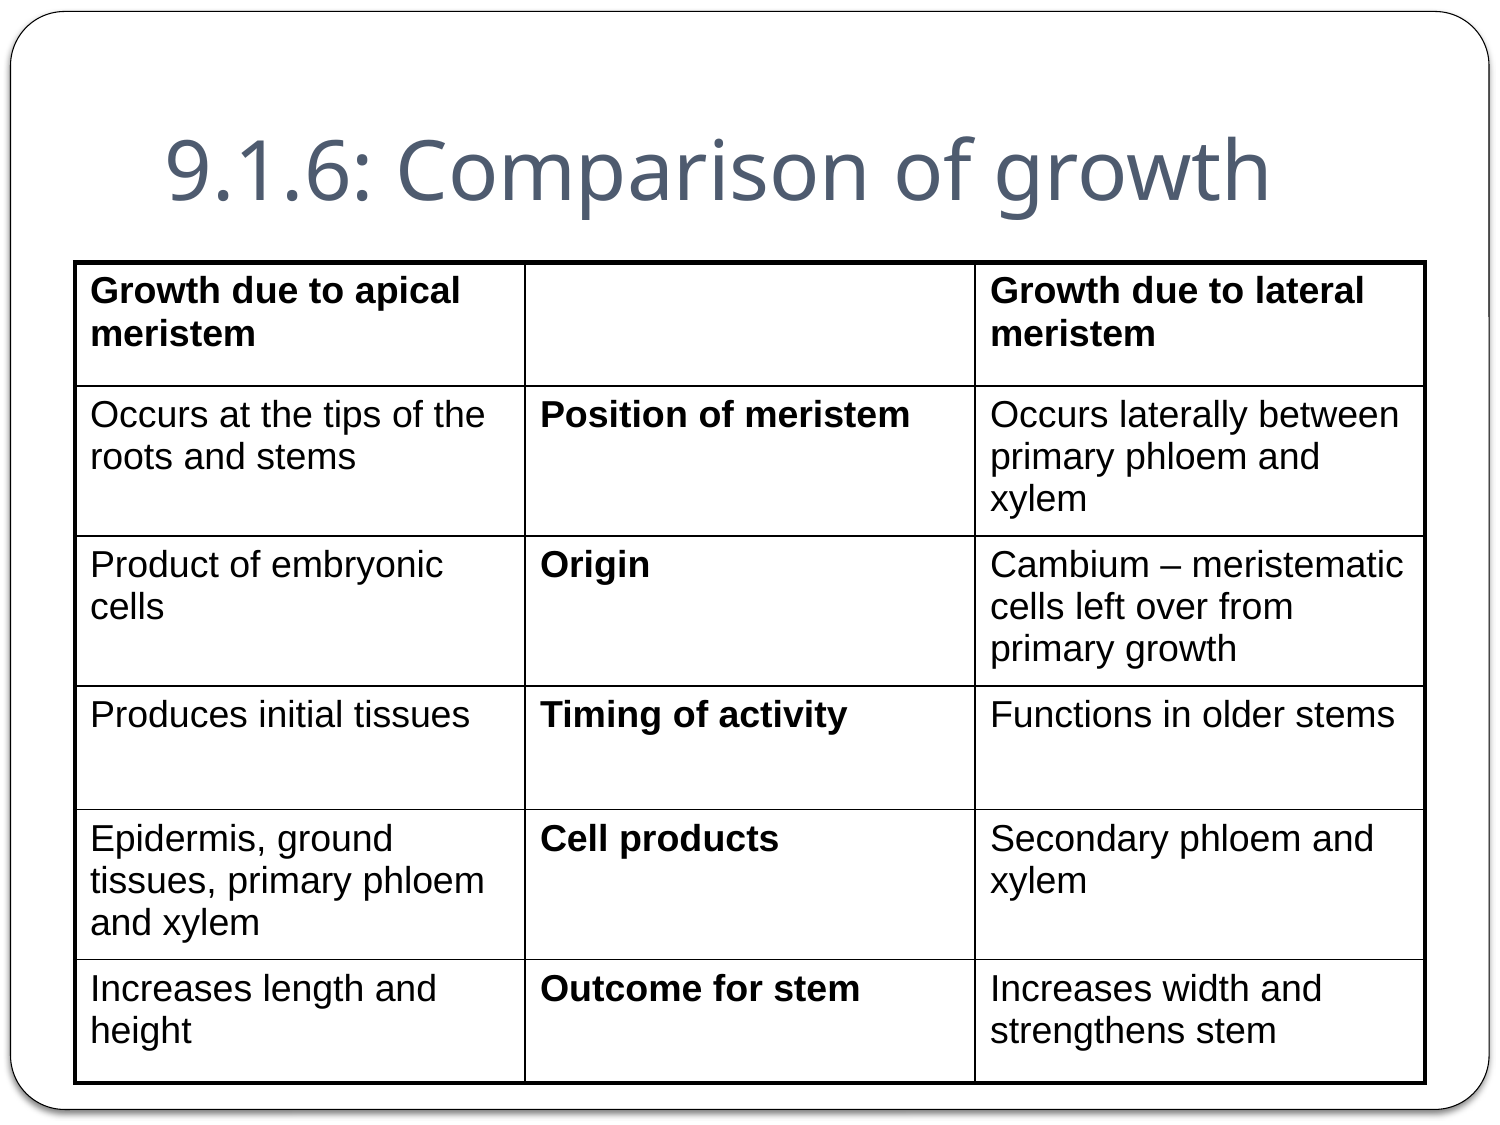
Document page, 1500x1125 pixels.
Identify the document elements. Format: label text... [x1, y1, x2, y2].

table_cell Functions in older stems [976, 687, 1423, 809]
table_cell Increases length and height [77, 960, 524, 1081]
table_cell Increases width and strengthens stem [976, 960, 1423, 1081]
table_cell Epidermis, ground tissues, primary phloem and xylem [77, 810, 524, 959]
table_cell Outcome for stem [526, 960, 974, 1081]
table_header Growth due to lateral meristem [976, 265, 1423, 385]
table_cell Cambium – meristematic cells left over from primary growth [976, 537, 1423, 685]
table_cell Cell products [526, 810, 974, 959]
table_cell Occurs laterally between primary phloem and xylem [976, 387, 1423, 535]
table_header Growth due to apical meristem [77, 265, 524, 385]
table_cell Timing of activity [526, 687, 974, 809]
table_cell Secondary phloem and xylem [976, 810, 1423, 959]
table_header [526, 265, 974, 385]
table_cell Produces initial tissues [77, 687, 524, 809]
table_cell Occurs at the tips of the roots and stems [77, 387, 524, 535]
title 9.1.6: Comparison of growth [150, 45, 1425, 233]
table_cell Product of embryonic cells [77, 537, 524, 685]
table_cell Origin [526, 537, 974, 685]
table_cell Position of meristem [526, 387, 974, 535]
